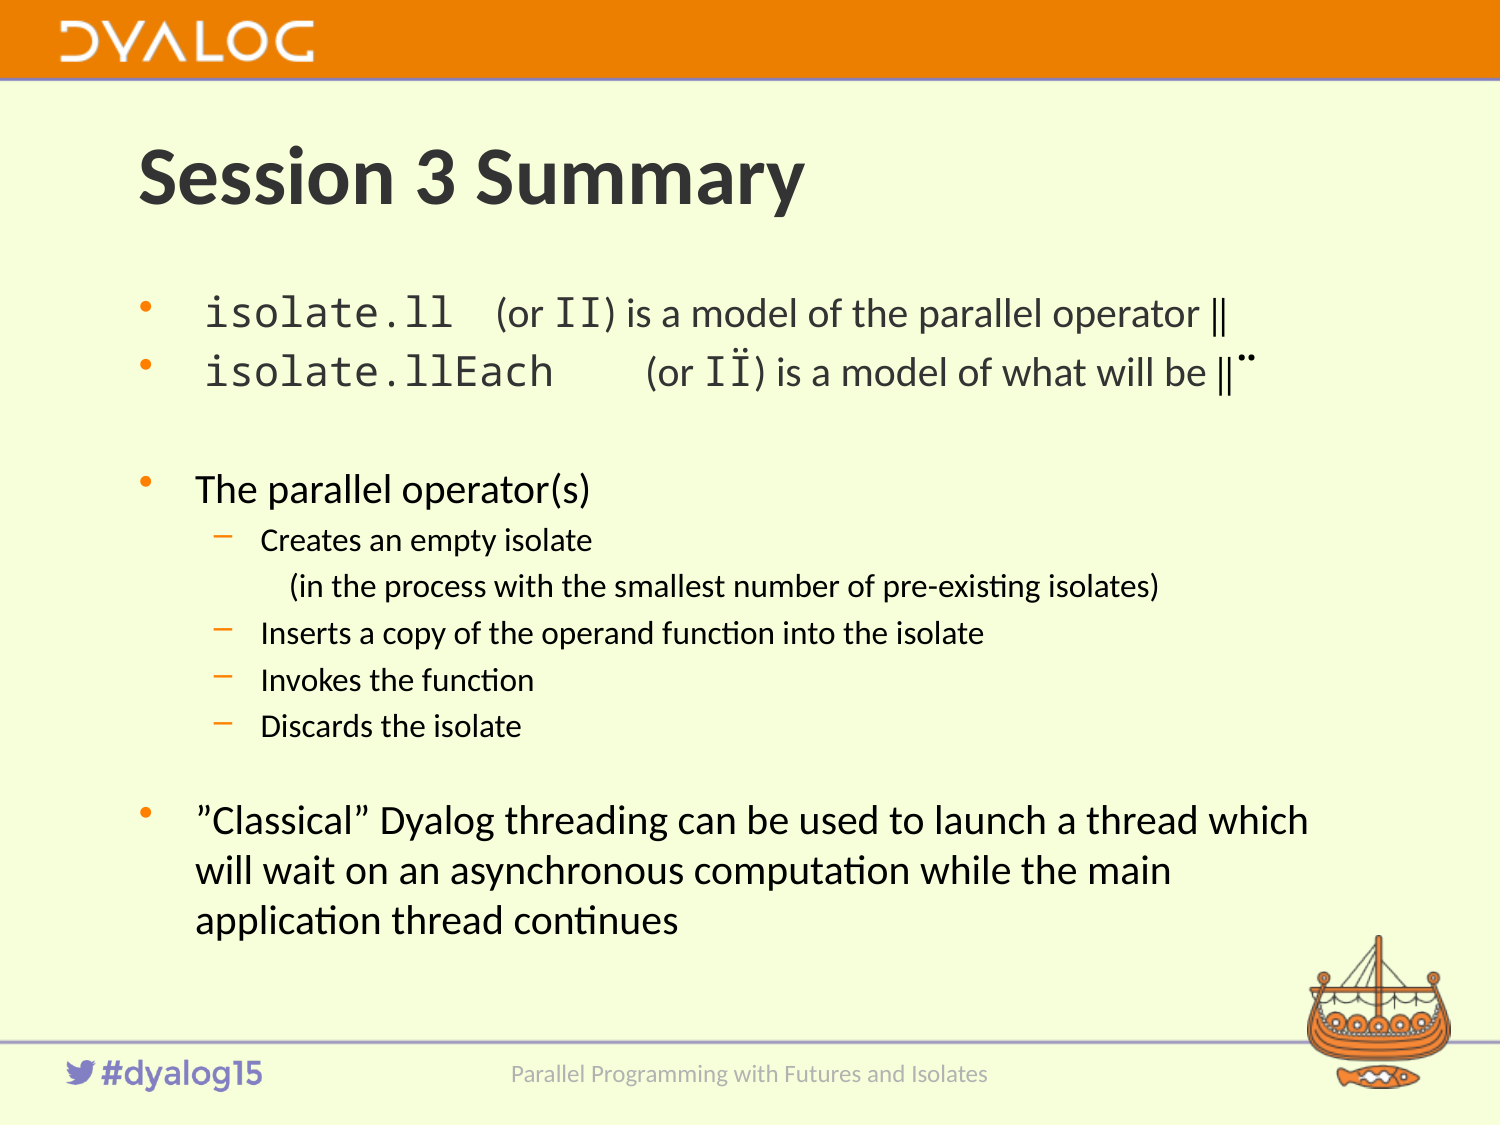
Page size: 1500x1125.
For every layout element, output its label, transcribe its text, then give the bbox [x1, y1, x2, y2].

list isolate.ll (or II) is a model of the parallel operator ∥ isolate.llEach (or IÏ) is a model of what will be ∥¨ The parallel operator(s) Creates an empty isolate (in the process with the smallest number of pre-existing isolates) Inserts a copy of the operand function into the isolate Invokes the function Discards the isolate ”Classical” Dyalog threading can be used to launch a thread which will wait on an asynchronous computation while the main application thread continues [123, 278, 1376, 988]
picture [0, 0, 1500, 1125]
footer Parallel Programming with Futures and Isolates [395, 1042, 1105, 1103]
title Session 3 Summary [123, 113, 1376, 254]
